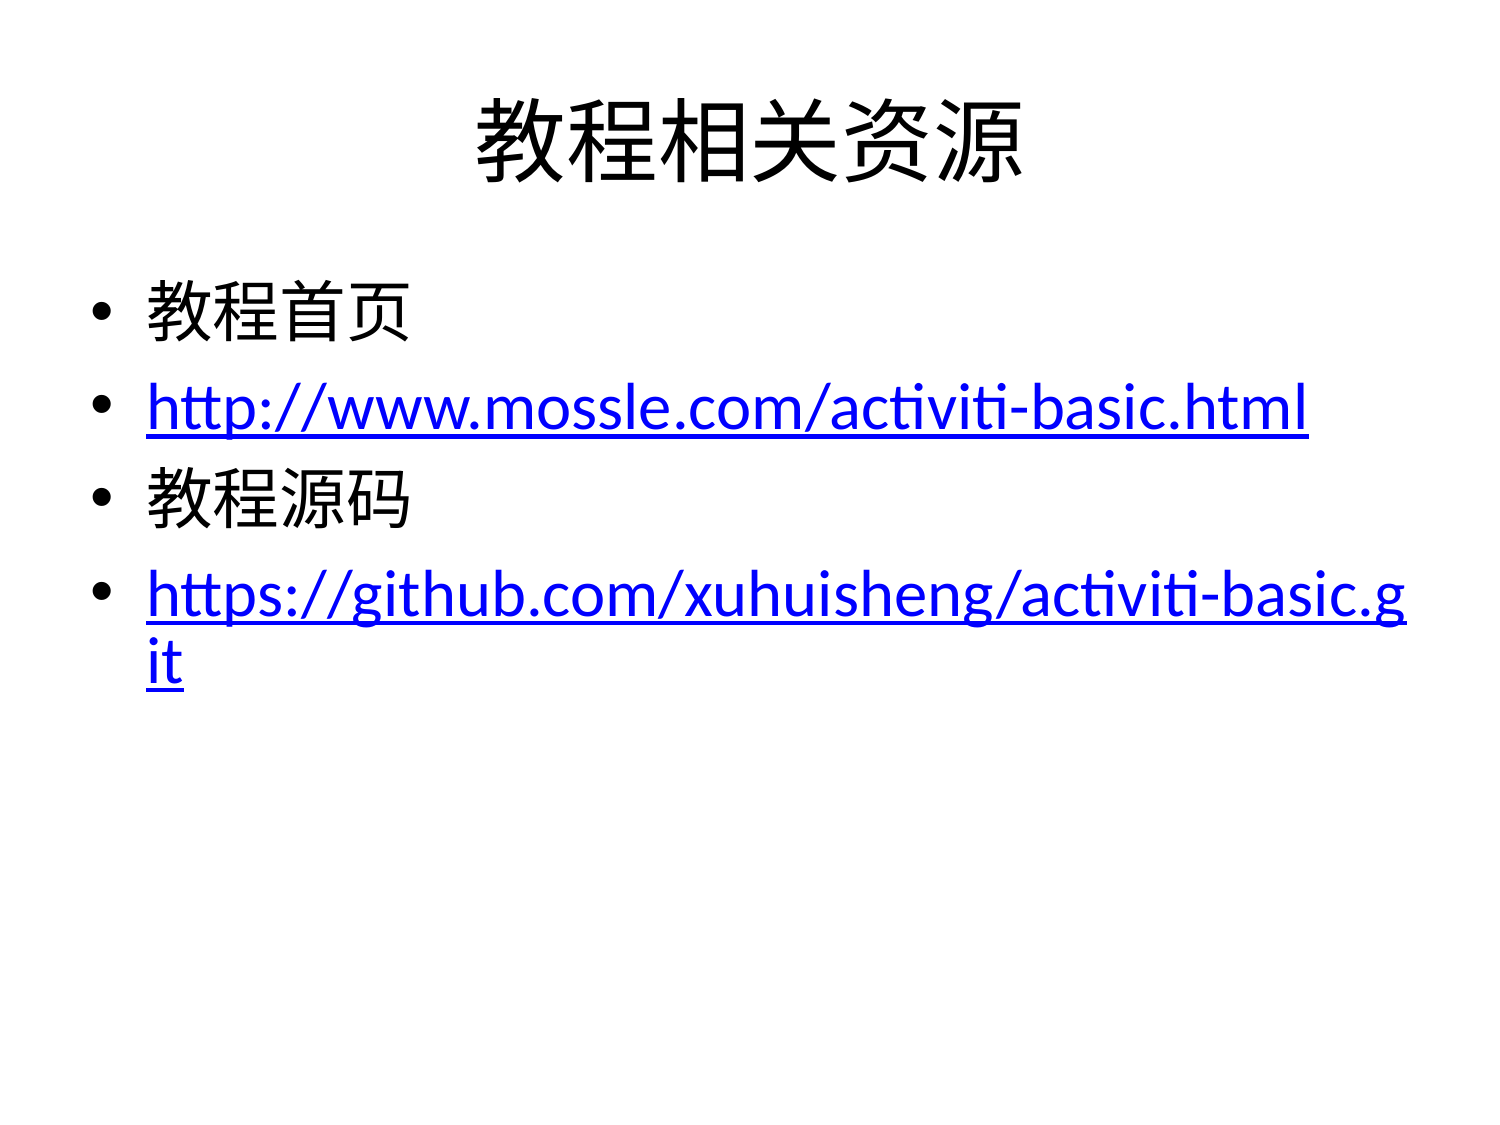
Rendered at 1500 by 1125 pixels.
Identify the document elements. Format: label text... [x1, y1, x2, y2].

title 教程相关资源 [75, 45, 1425, 233]
list 教程首页 http://www.mossle.com/activiti-basic.html 教程源码 https://github.com/xuhuisheng/activiti-basic.git [75, 262, 1425, 1005]
